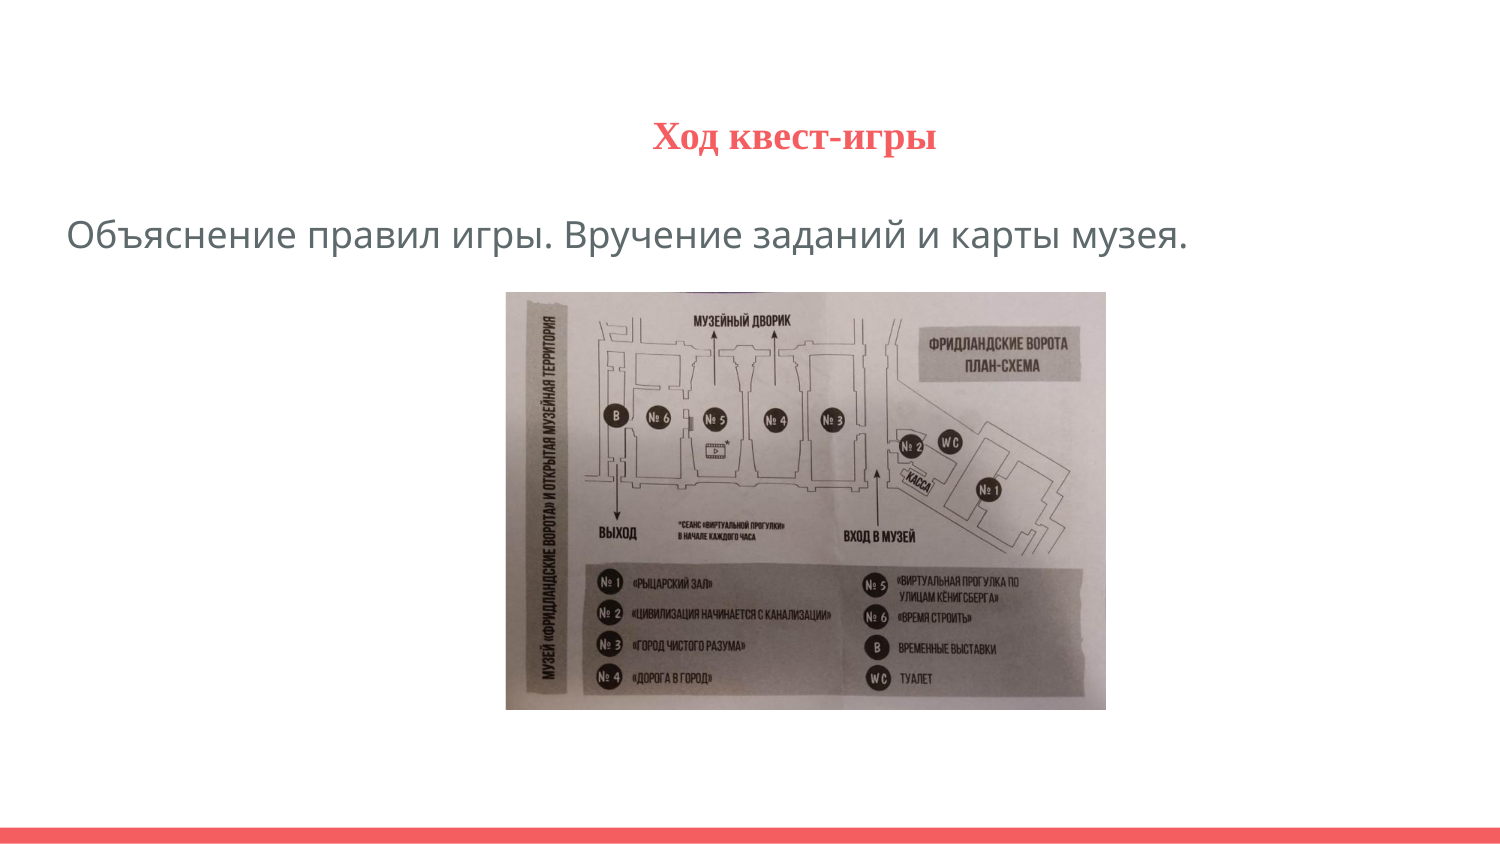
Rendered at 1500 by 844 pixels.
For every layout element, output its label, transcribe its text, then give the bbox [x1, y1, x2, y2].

title Ход квест-игры [69, 70, 1468, 173]
list Объяснение правил игры. Вручение заданий и карты музея. [51, 189, 1449, 750]
picture [506, 200, 1106, 801]
